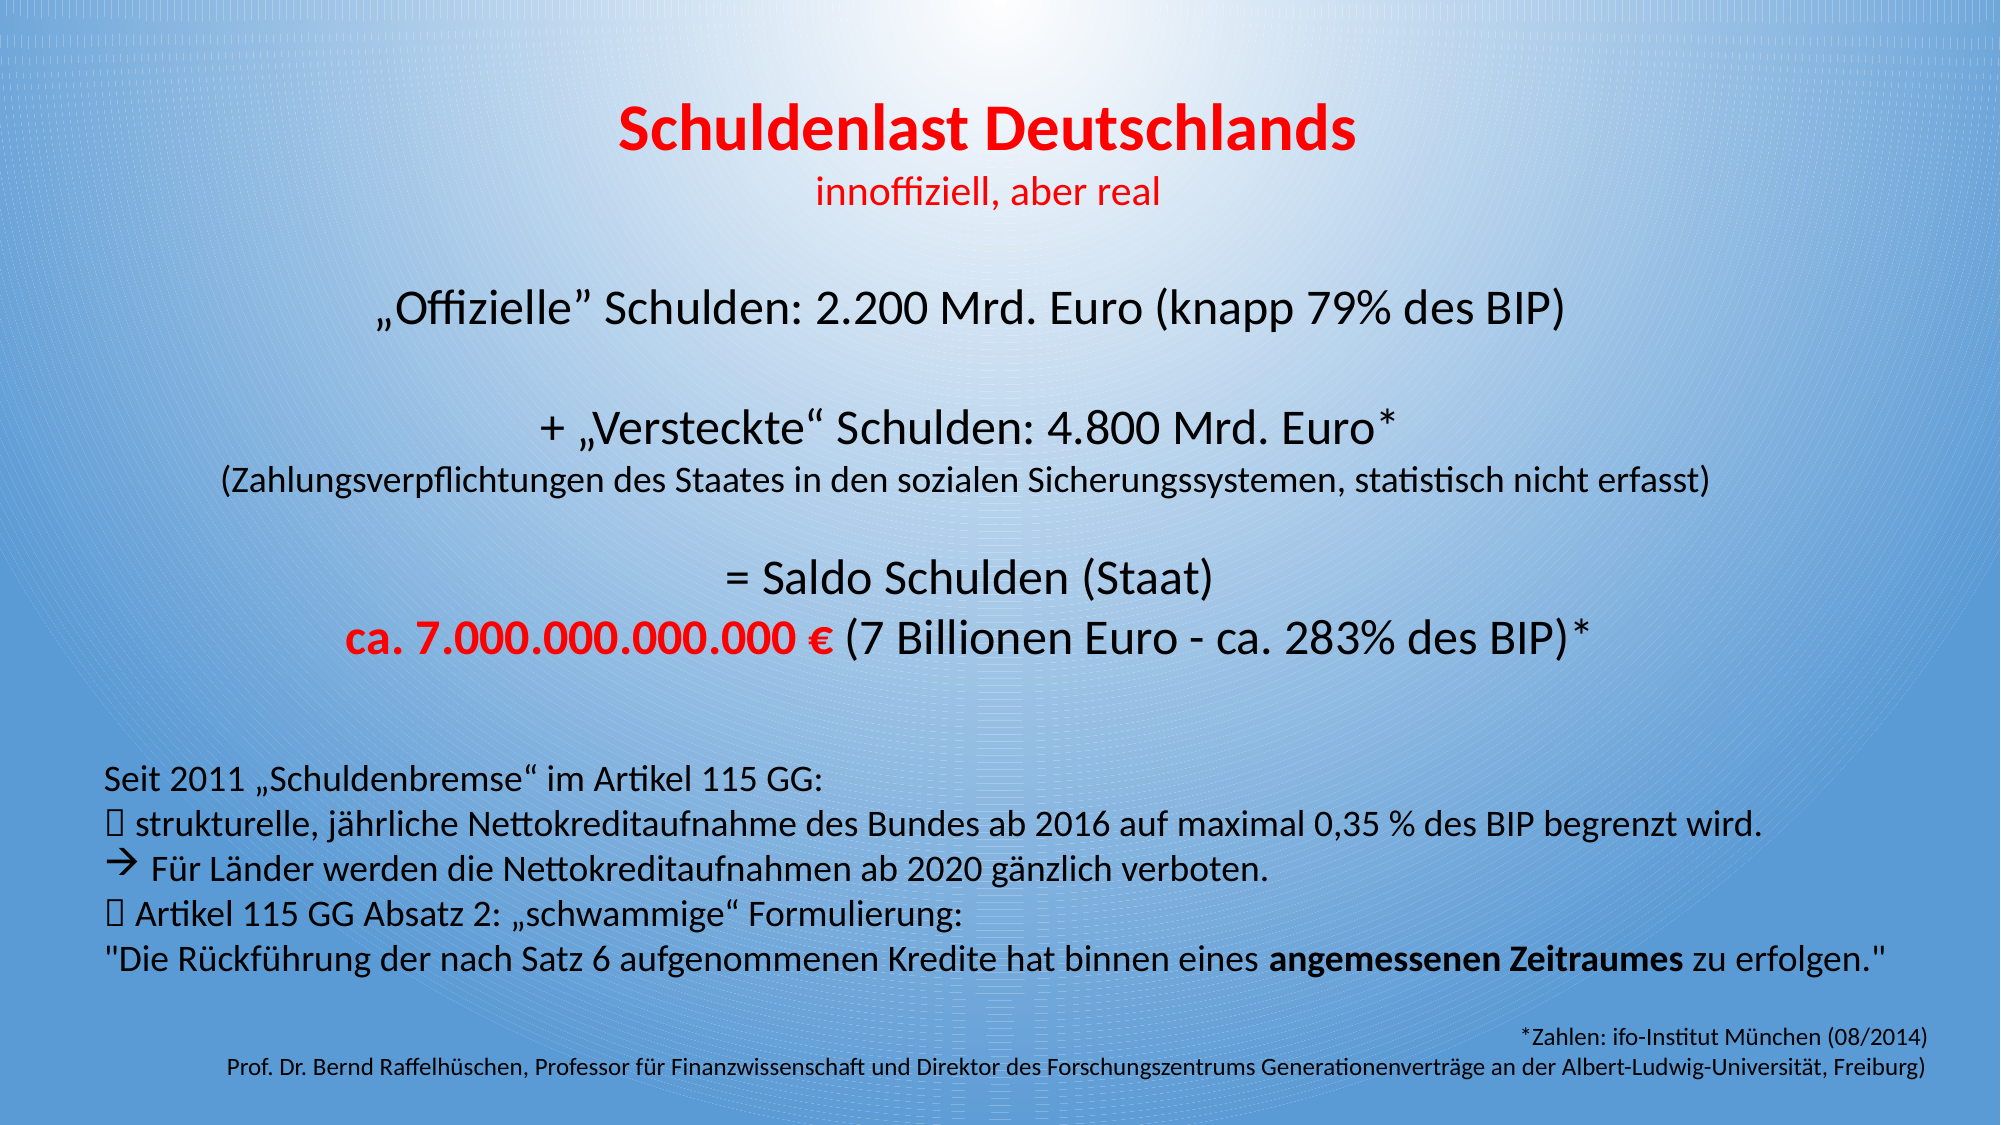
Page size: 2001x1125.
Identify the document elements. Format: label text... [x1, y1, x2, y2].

text_box Schuldenlast Deutschlands innoffiziell, aber real [603, 76, 1373, 221]
text_box *Zahlen: ifo-Institut München (08/2014) Prof. Dr. Bernd Raffelhüschen, Professor für Finanzwissenschaft und Direktor des Forschungszentrums Generationenverträge an der Albert-Ludwig-Universität, Freiburg) [212, 1013, 1945, 1088]
text_box „Offizielle” Schulden: 2.200 Mrd. Euro (knapp 79% des BIP) + „Versteckte“ Schulden: 4.800 Mrd. Euro* (Zahlungsverpflichtungen des Staates in den sozialen Sicherungssystemen, statistisch nicht erfasst) = Saldo Schulden (Staat) ca. 7.000.000.000.000 € (7 Billionen Euro - ca. 283% des BIP)* [169, 267, 1772, 672]
text_box Seit 2011 „Schuldenbremse“ im Artikel 115 GG:  strukturelle, jährliche Nettokreditaufnahme des Bundes ab 2016 auf maximal 0,35 % des BIP begrenzt wird. Für Länder werden die Nettokreditaufnahmen ab 2020 gänzlich verboten.  Artikel 115 GG Absatz 2: „schwammige“ Formulierung: "Die Rückführung der nach Satz 6 aufgenommenen Kredite hat binnen eines angemessenen Zeitraumes zu erfolgen." [89, 746, 1929, 986]
